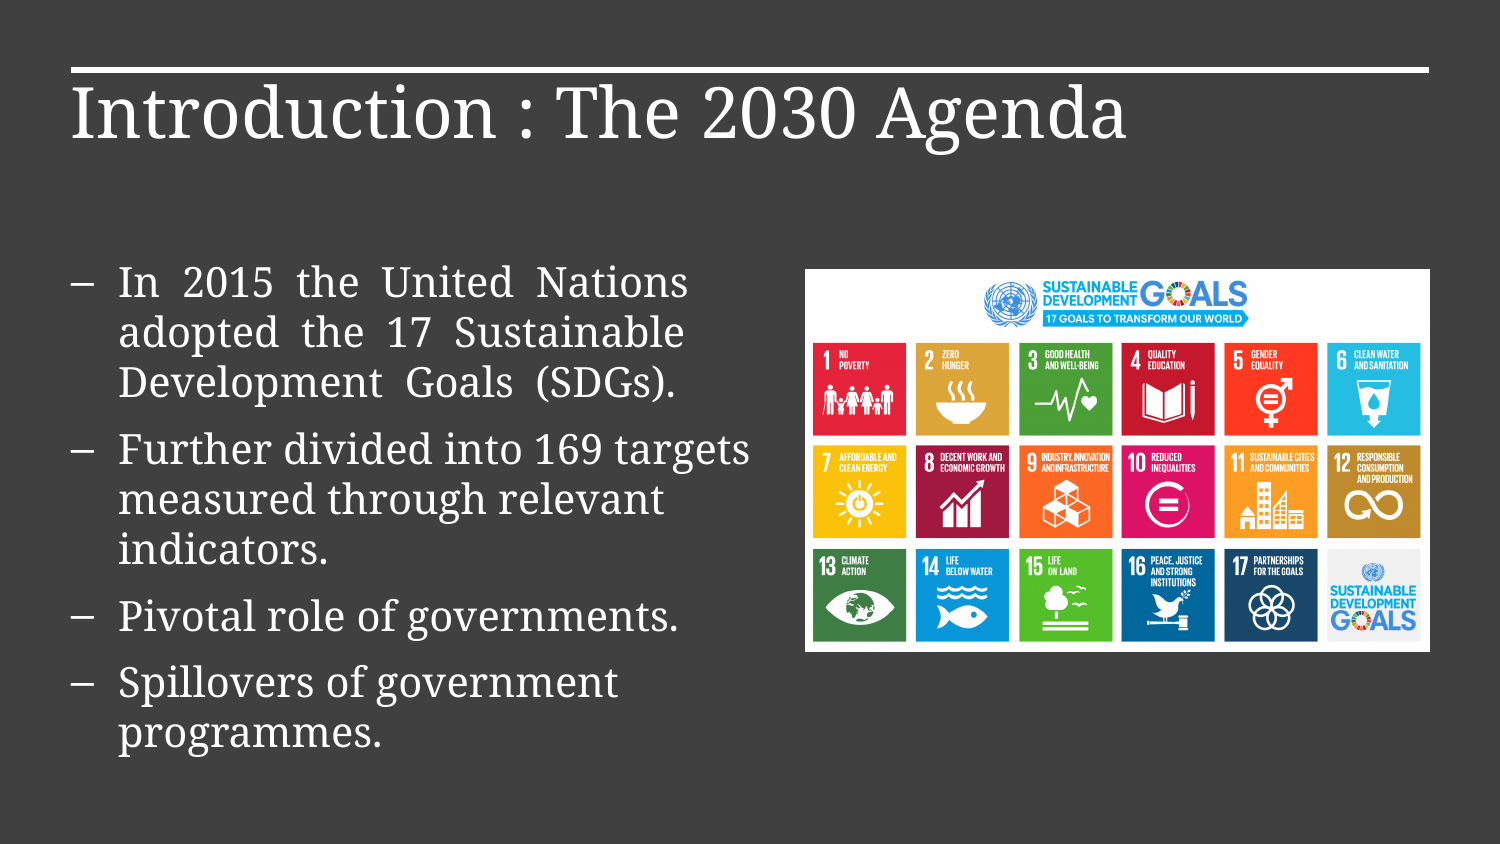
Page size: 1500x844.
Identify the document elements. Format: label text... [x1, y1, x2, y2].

picture [804, 269, 1430, 653]
list In 2015 the United Nations adopted the 17 Sustainable Development Goals (SDGs). Further divided into 169 targets measured through relevant indicators. Pivotal role of governments. Spillovers of government programmes. [70, 256, 788, 821]
list Introduction : The 2030 Agenda [70, 67, 1430, 183]
